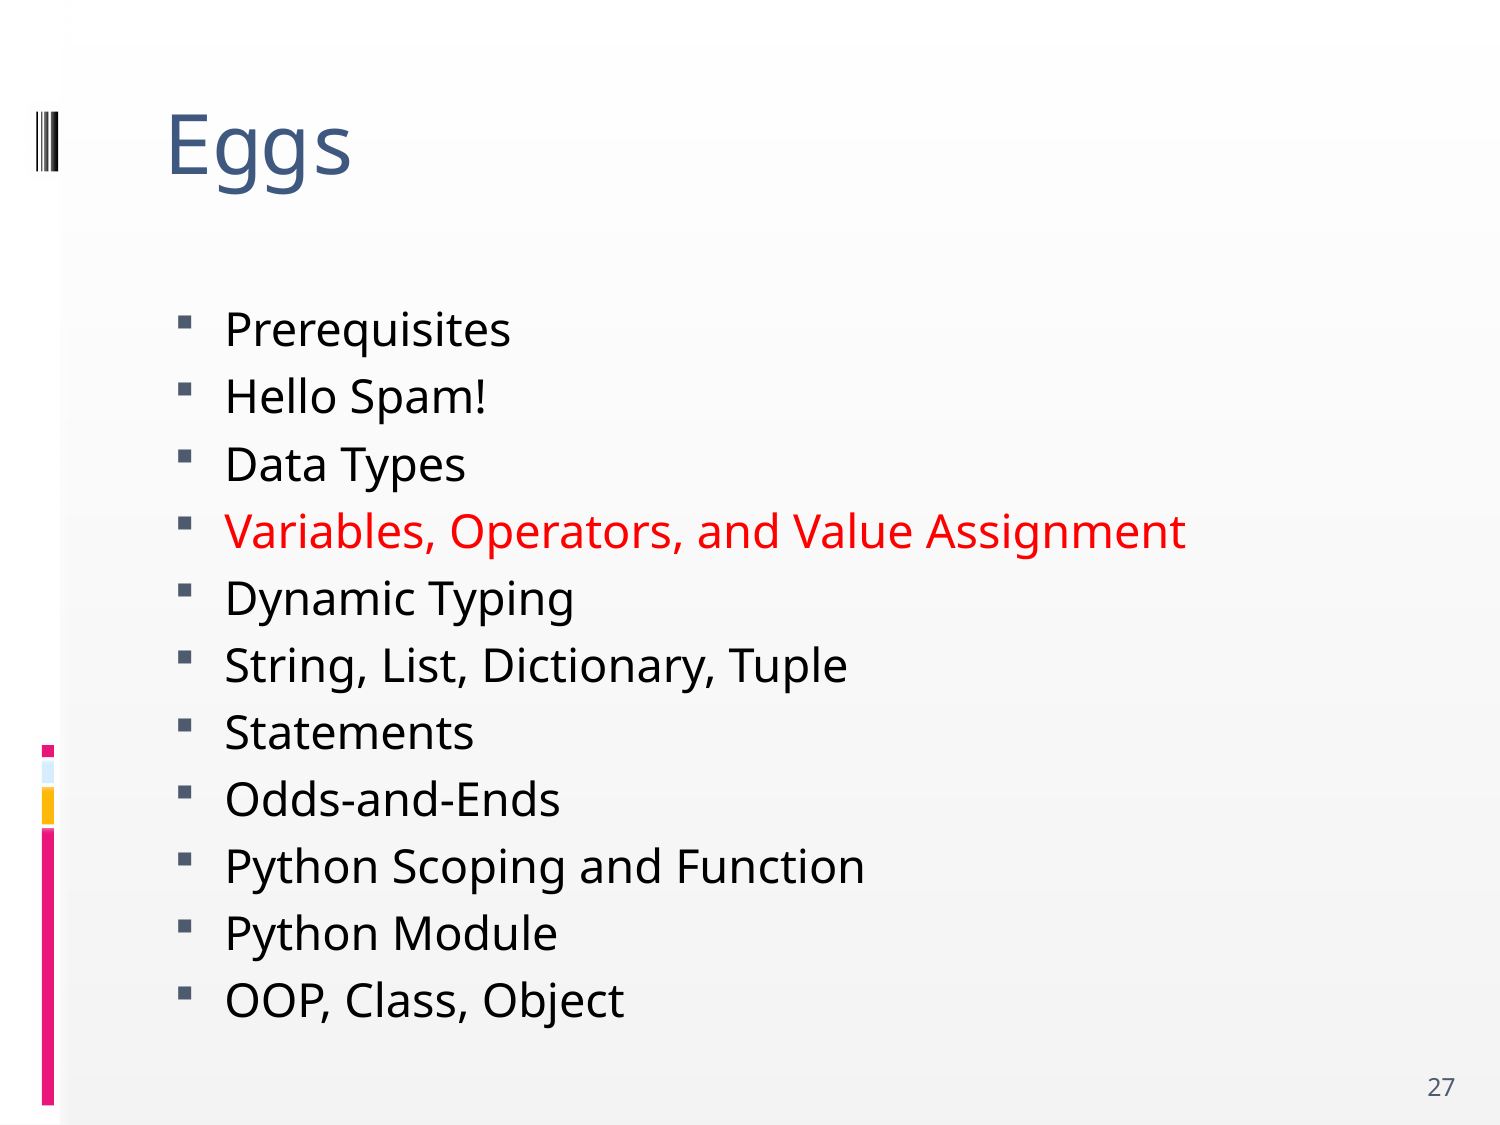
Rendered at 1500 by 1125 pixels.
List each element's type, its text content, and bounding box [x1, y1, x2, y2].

list Prerequisites Hello Spam! Data Types Variables, Operators, and Value Assignment Dynamic Typing String, List, Dictionary, Tuple Statements Odds-and-Ends Python Scoping and Function Python Module OOP, Class, Object [150, 292, 1425, 1043]
slide_number 27 [1412, 1052, 1488, 1113]
title Eggs [150, 83, 1425, 234]
